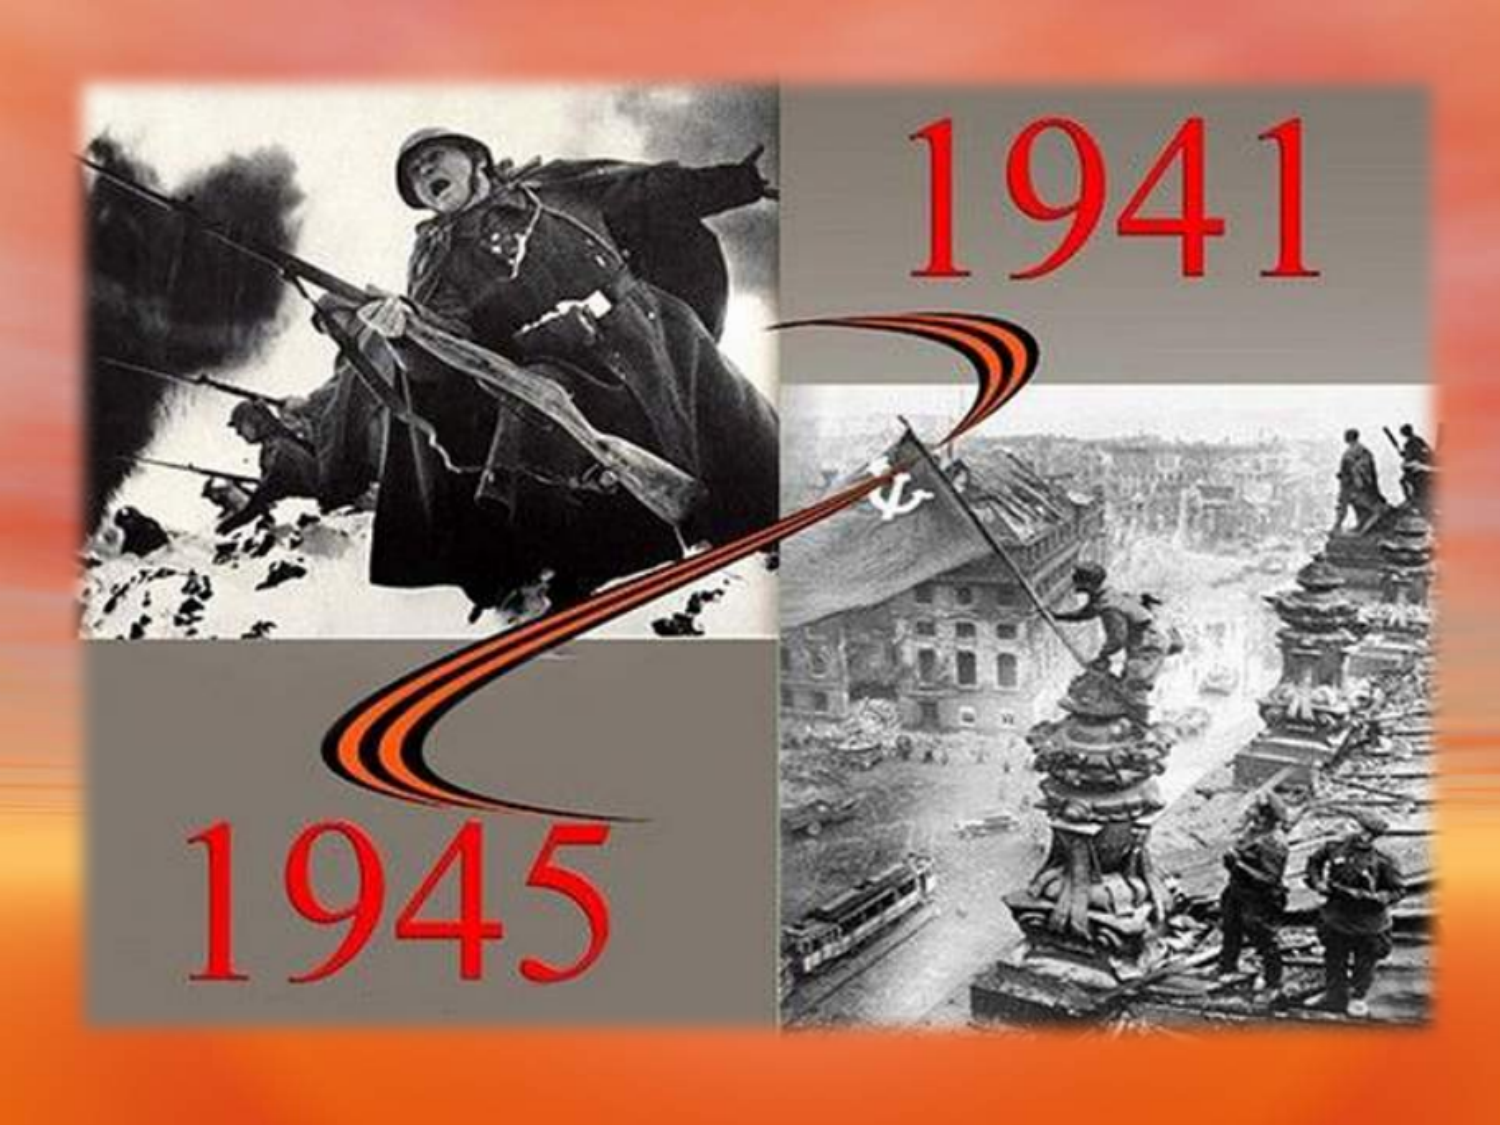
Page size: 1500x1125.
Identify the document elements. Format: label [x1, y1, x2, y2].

list [65, 66, 1452, 1047]
picture [0, 0, 1500, 1125]
